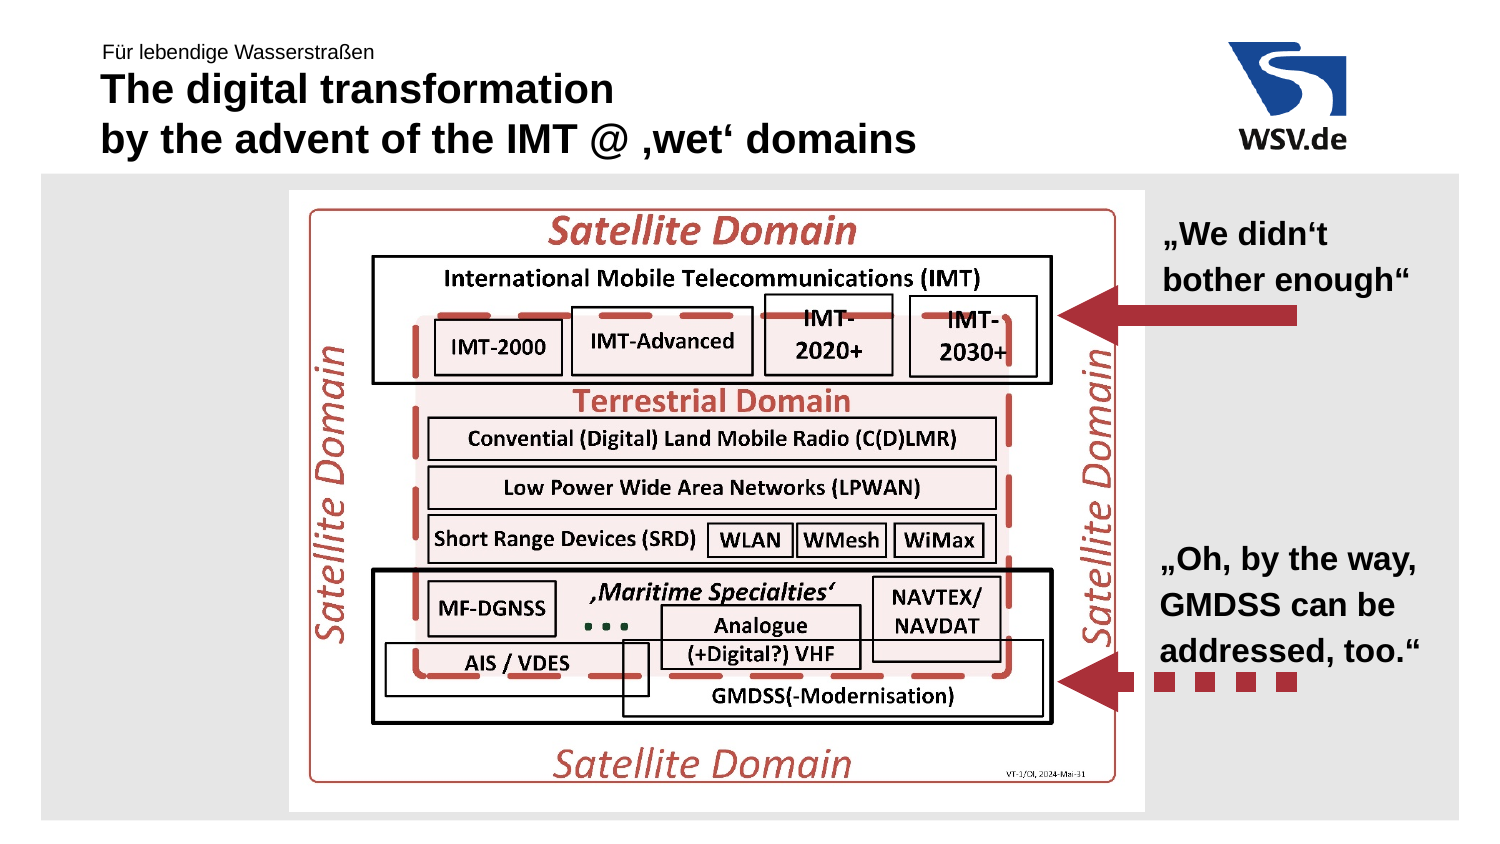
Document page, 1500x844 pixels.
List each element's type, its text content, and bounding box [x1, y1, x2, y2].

text_box „Oh, by the way, GMDSS can be addressed, too.“ [1148, 524, 1445, 677]
picture [1228, 42, 1347, 150]
text_box The digital transformation by the advent of the IMT @ ‚wet‘ domains [100, 64, 1205, 162]
picture [288, 190, 1145, 812]
text_box „We didn‘t bother enough“ [1148, 199, 1432, 306]
